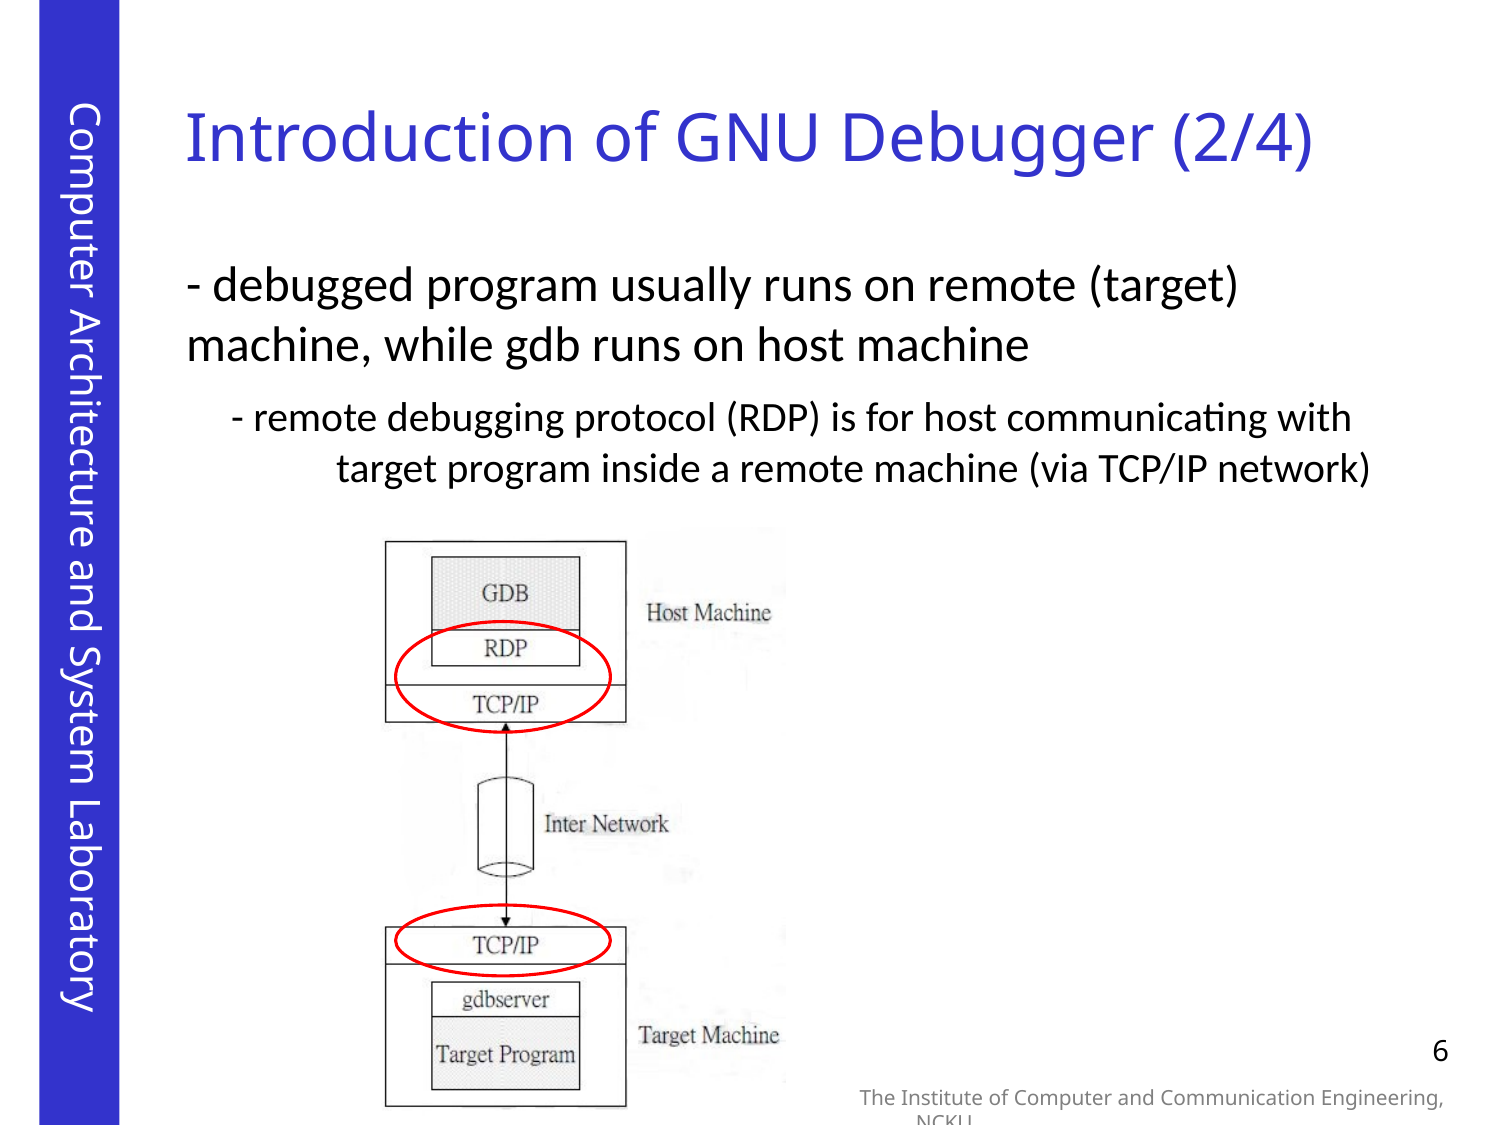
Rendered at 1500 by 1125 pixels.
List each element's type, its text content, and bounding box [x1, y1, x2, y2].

picture [371, 526, 786, 1116]
title Introduction of GNU Debugger (2/4) [74, 87, 1426, 263]
slide_number 6 [1151, 1024, 1465, 1101]
list - debugged program usually runs on remote (target) machine, while gdb runs on host machine - remote debugging protocol (RDP) is for host communicating with target program inside a remote machine (via TCP/IP network) [170, 263, 1388, 1001]
